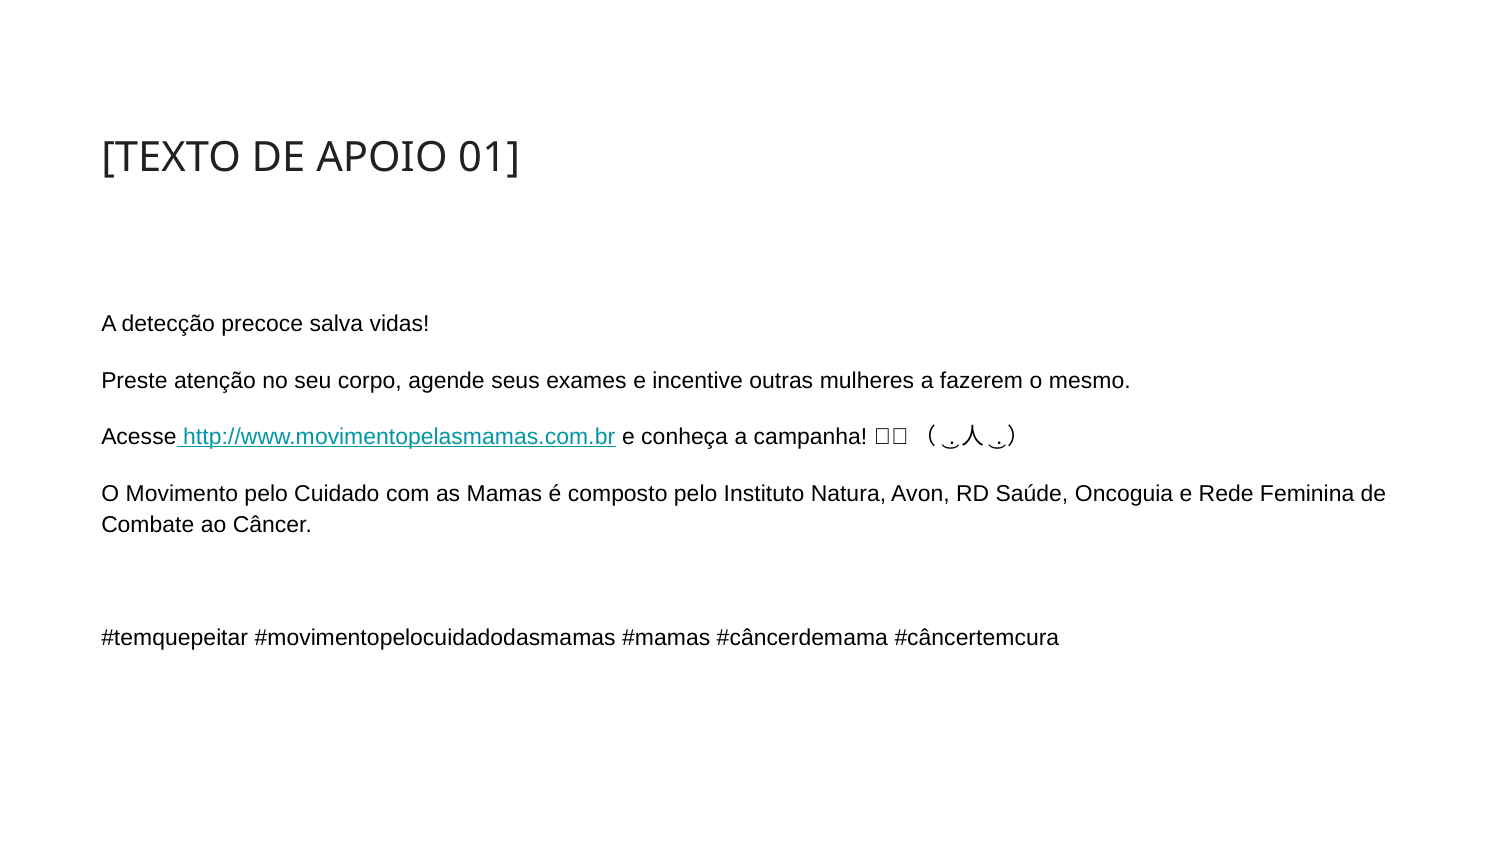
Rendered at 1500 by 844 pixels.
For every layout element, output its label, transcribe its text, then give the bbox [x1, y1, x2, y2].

text_box [TEXTO DE APOIO 01] A detecção precoce salva vidas! Preste atenção no seu corpo, agende seus exames e incentive outras mulheres a fazerem o mesmo. Acesse http://www.movimentopelasmamas.com.br e conheça a campanha! 🩷🌸（ ͜.人 ͜.） O Movimento pelo Cuidado com as Mamas é composto pelo Instituto Natura, Avon, RD Saúde, Oncoguia e Rede Feminina de Combate ao Câncer. #temquepeitar #movimentopelocuidadodasmamas #mamas #câncerdemama #câncertemcura [86, 114, 1457, 797]
